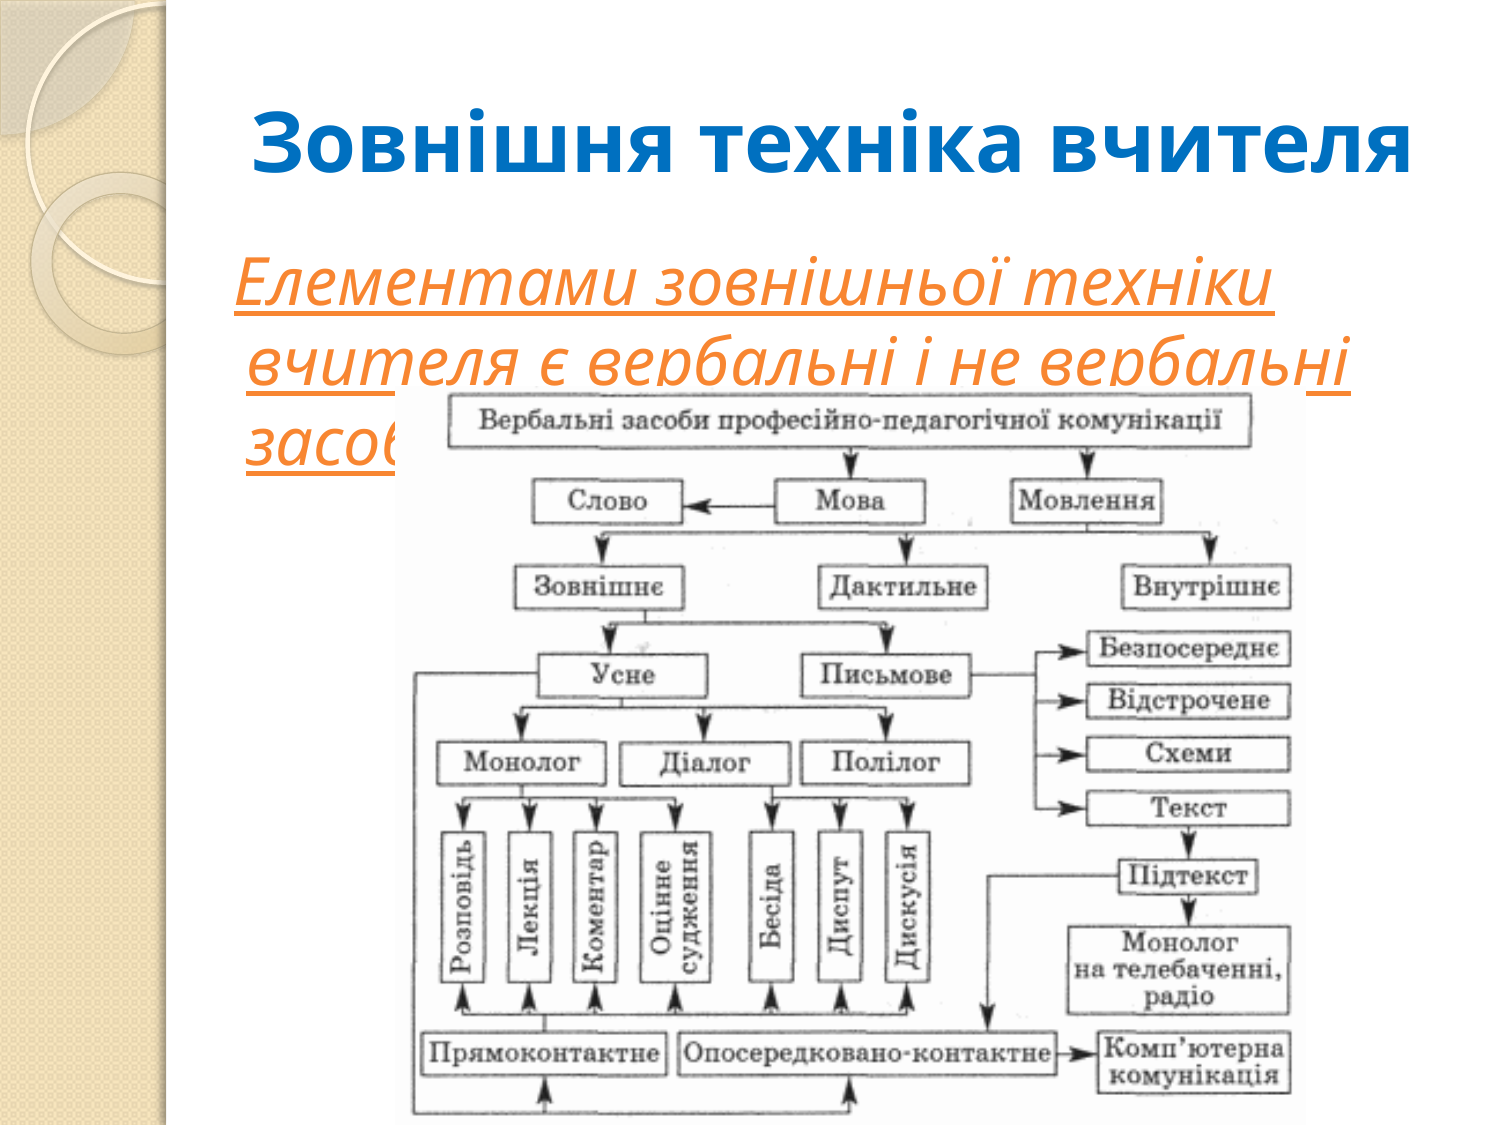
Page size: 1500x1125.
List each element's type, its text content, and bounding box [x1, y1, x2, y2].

title Зовнішня техніка вчителя [235, 45, 1466, 231]
picture [395, 386, 1306, 1125]
list Елементами зовнішньої техніки вчителя є вербальні і не вербальні засоби [171, 231, 1466, 1025]
